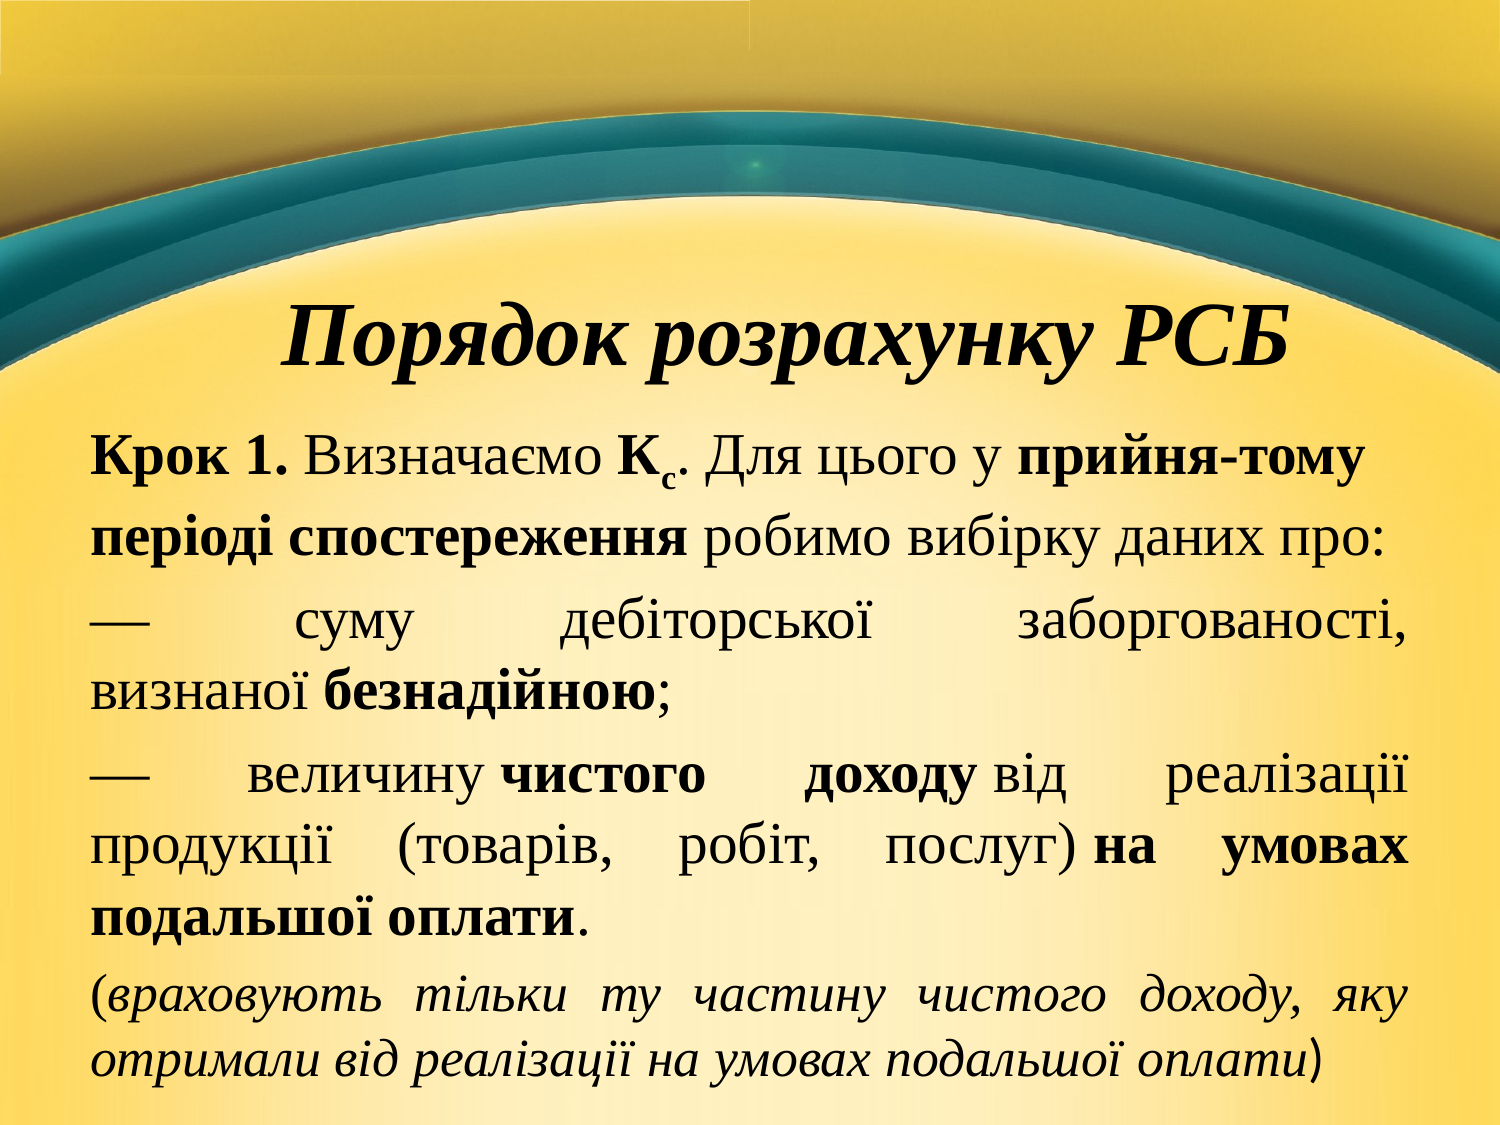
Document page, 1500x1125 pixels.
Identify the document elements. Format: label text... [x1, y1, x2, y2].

title Порядок розрахунку РСБ [112, 249, 1463, 408]
list Крок 1. Визначаємо Кс. Для цього у прийня-тому періоді спостереження робимо вибірку даних про: — суму дебіторської заборгованості, визнаної безнадійною; — величину чистого доходу від реалізації продукції (товарів, робіт, послуг) на умовах подальшої оплати. (враховують тільки ту частину чистого доходу, яку отримали від реалізації на умовах подальшої оплати) [75, 407, 1425, 1125]
picture [0, 0, 1500, 1125]
